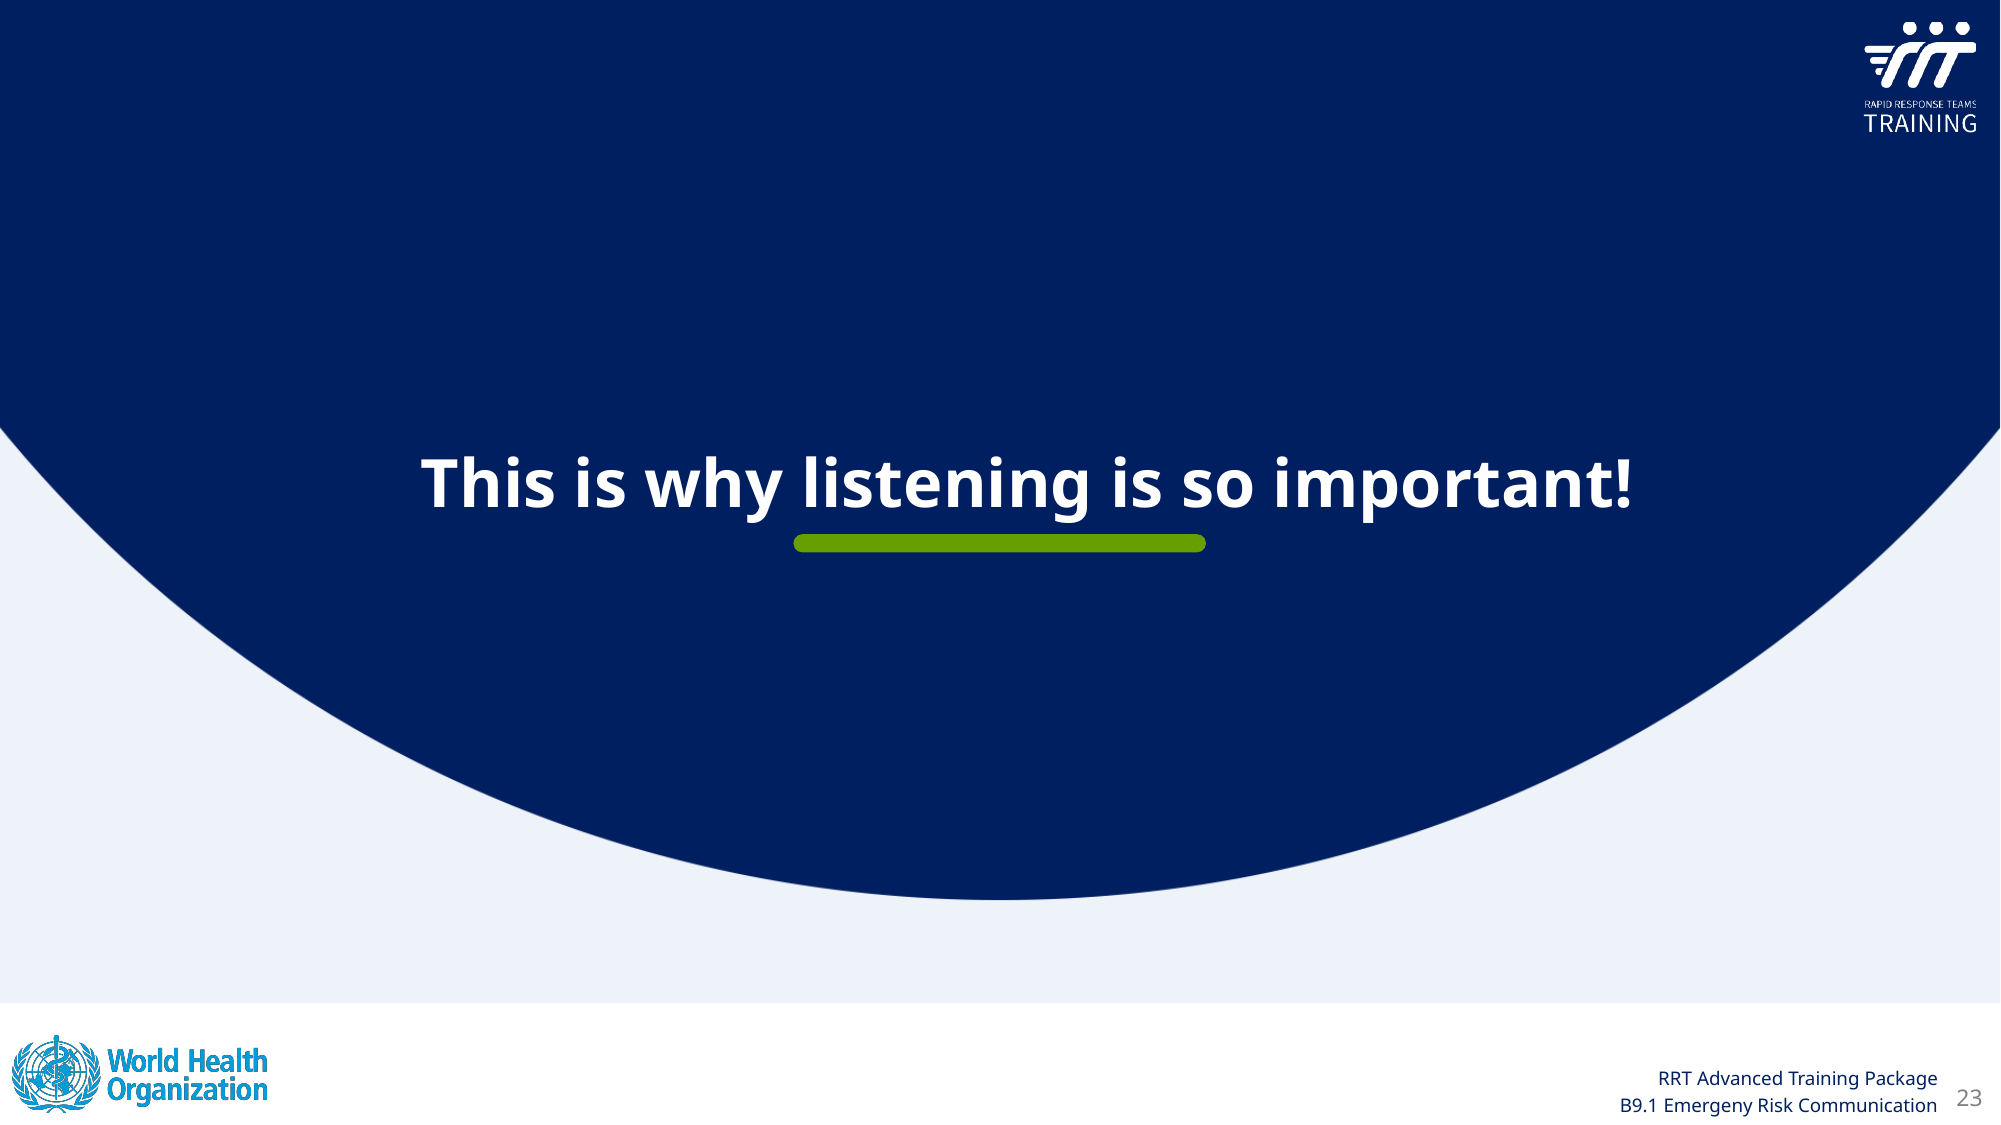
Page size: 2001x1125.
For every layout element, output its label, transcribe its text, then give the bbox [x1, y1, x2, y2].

picture [71, 1053, 90, 1091]
picture [40, 1062, 47, 1070]
picture [36, 1088, 78, 1105]
picture [59, 1035, 267, 1113]
picture [50, 1108, 62, 1113]
picture [30, 1083, 37, 1091]
text_box This is why listening is so important! [96, 323, 1958, 631]
picture [46, 1056, 54, 1062]
picture [22, 1062, 26, 1077]
picture [24, 1054, 36, 1087]
picture [12, 1083, 48, 1113]
picture [34, 1054, 43, 1078]
picture [0, 0, 2001, 1003]
picture [12, 1035, 54, 1068]
